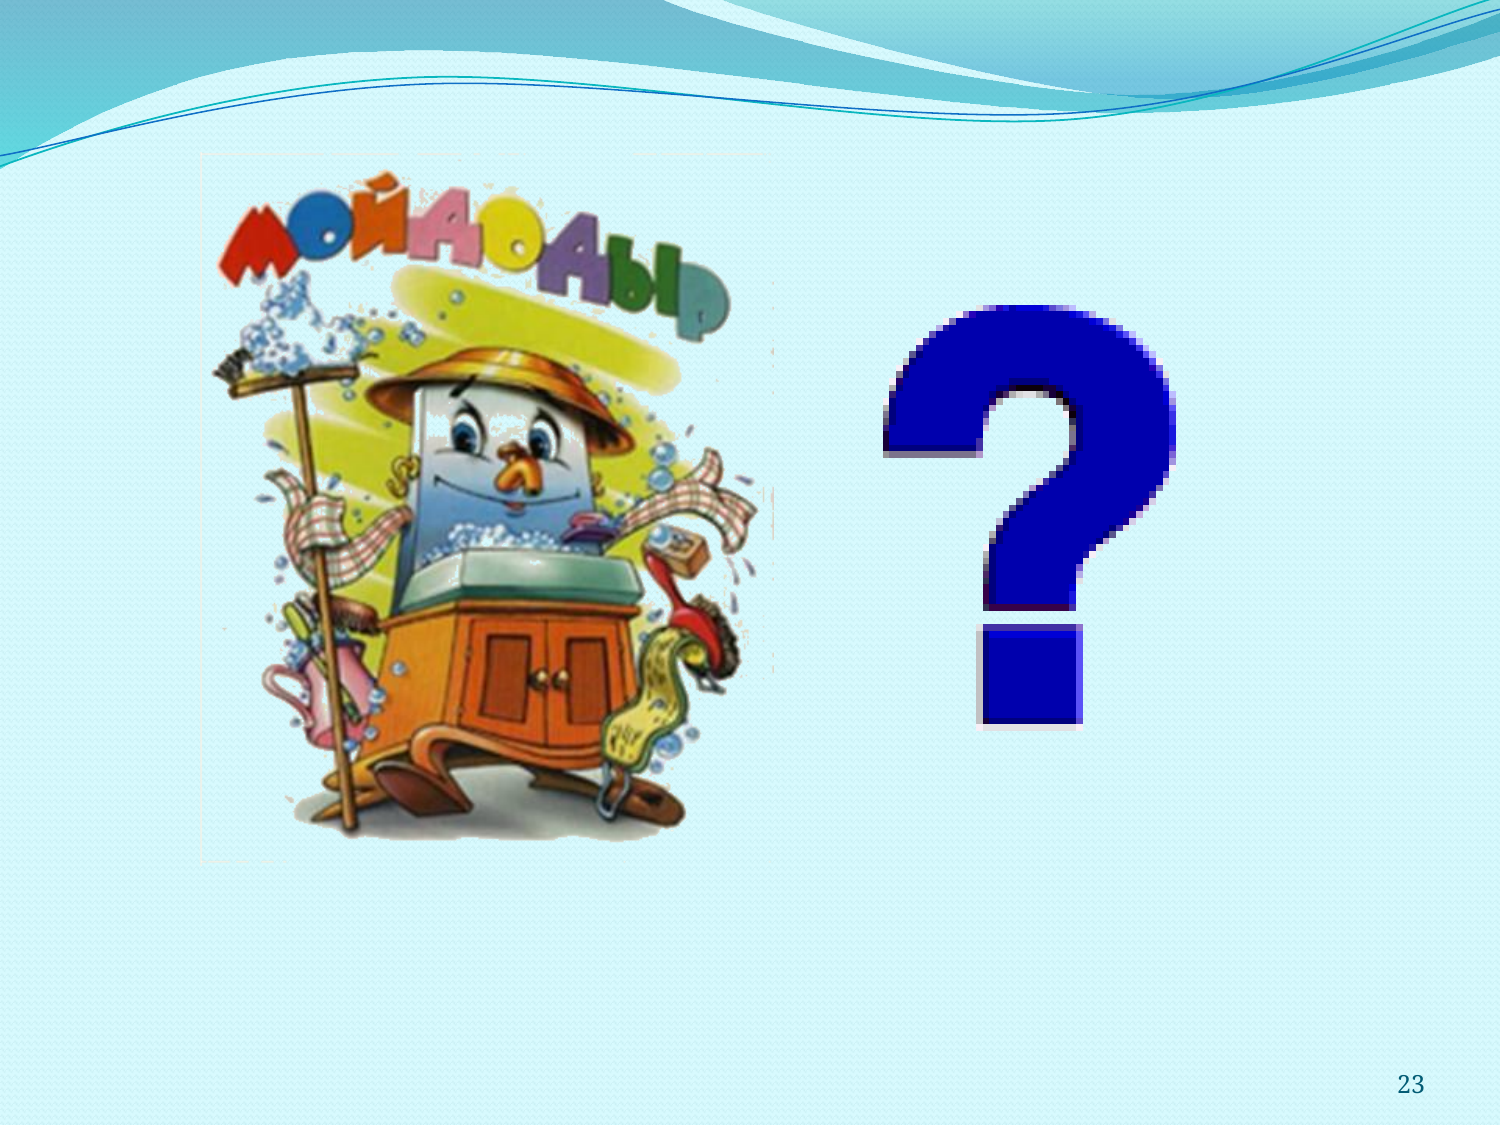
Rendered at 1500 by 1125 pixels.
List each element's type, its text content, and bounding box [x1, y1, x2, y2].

slide_number 23 [1299, 1042, 1425, 1103]
picture [843, 292, 1243, 758]
picture [198, 152, 774, 866]
